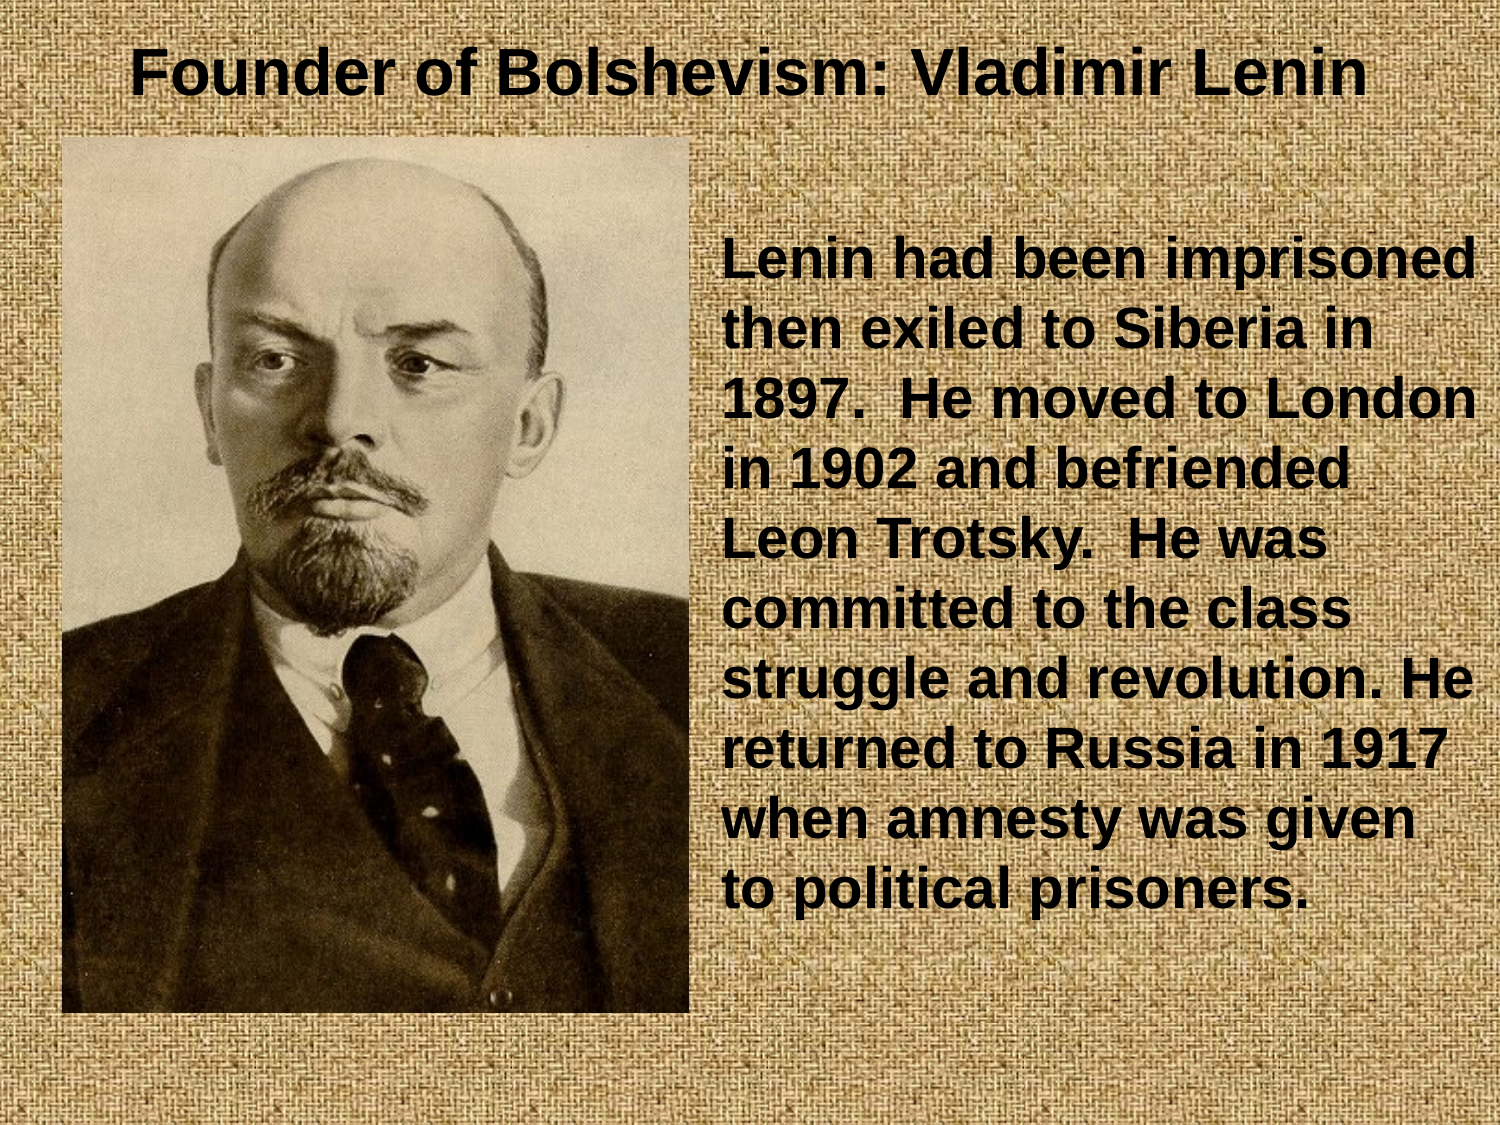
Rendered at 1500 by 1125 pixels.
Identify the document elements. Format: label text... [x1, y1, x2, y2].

picture [0, 0, 1500, 1125]
list Lenin had been imprisoned then exiled to Siberia in 1897. He moved to London in 1902 and befriended Leon Trotsky. He was committed to the class struggle and revolution. He returned to Russia in 1917 when amnesty was given to political prisoners. [693, 212, 1500, 988]
title Founder of Bolshevism: Vladimir Lenin [74, 37, 1426, 101]
